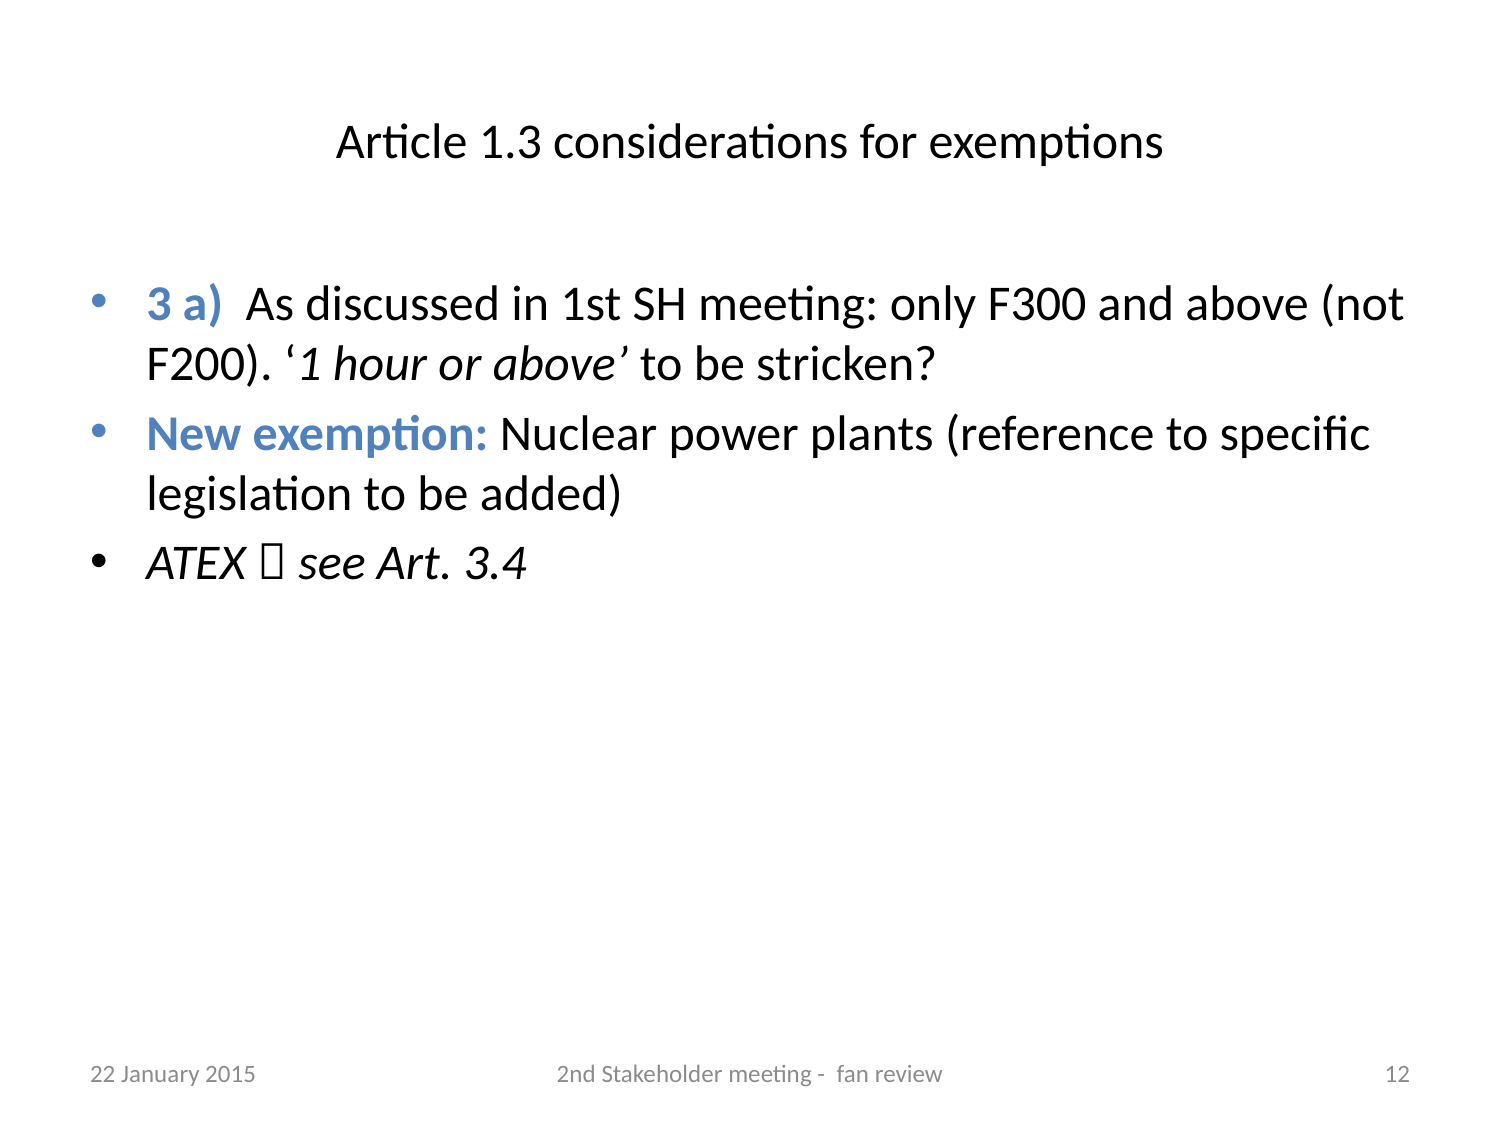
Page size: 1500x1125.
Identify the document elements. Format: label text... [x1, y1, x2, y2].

slide_number 12 [1074, 1042, 1425, 1103]
title Article 1.3 considerations for exemptions [75, 45, 1425, 233]
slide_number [75, 1042, 425, 1103]
list 3 a) As discussed in 1st SH meeting: only F300 and above (not F200). ‘1 hour or above’ to be stricken? New exemption: Nuclear power plants (reference to specific legislation to be added) ATEX  see Art. 3.4 [75, 262, 1425, 1005]
footer 2nd Stakeholder meeting - fan review [512, 1042, 988, 1103]
